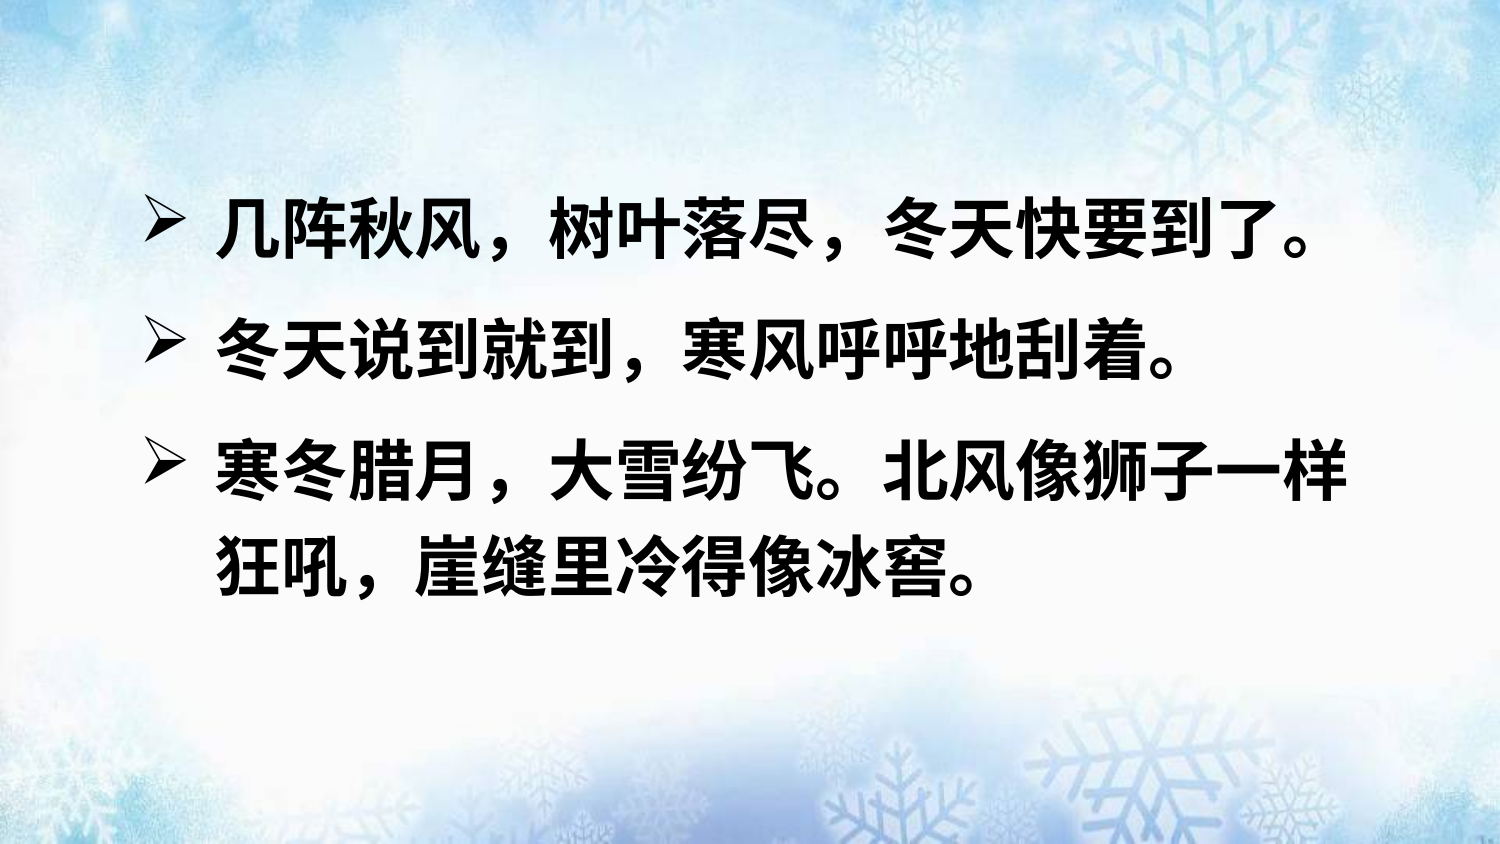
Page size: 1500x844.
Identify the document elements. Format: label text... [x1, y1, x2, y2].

text_box 几阵秋风，树叶落尽，冬天快要到了。 冬天说到就到，寒风呼呼地刮着。 寒冬腊月，大雪纷飞。北风像狮子一样狂吼，崖缝里冷得像冰窖。 [125, 163, 1375, 612]
picture [0, 0, 1500, 844]
